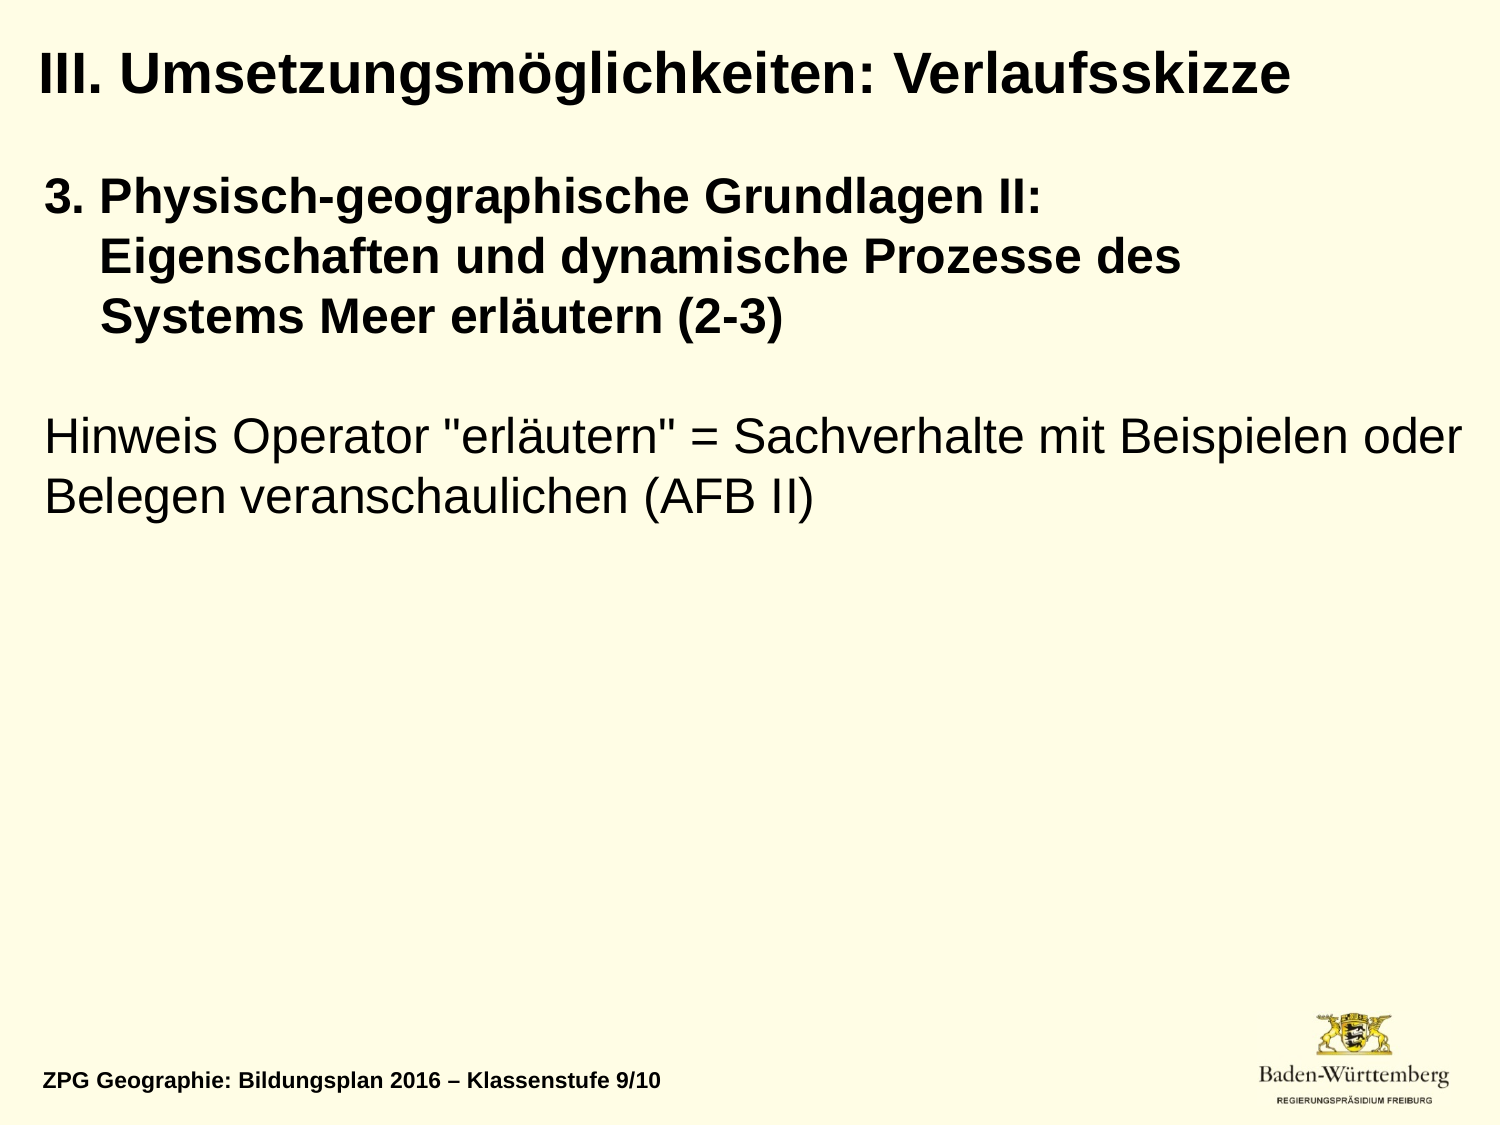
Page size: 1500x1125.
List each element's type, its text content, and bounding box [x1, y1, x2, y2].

picture [1257, 1011, 1451, 1106]
text_box III. Umsetzungsmöglichkeiten: Verlaufsskizze [23, 27, 1309, 113]
text_box 3. Physisch-geographische Grundlagen II: Eigenschaften und dynamische Prozesse des Systems Meer erläutern (2-3) Hinweis Operator "erläutern" = Sachverhalte mit Beispielen oder Belegen veranschaulichen (AFB II) [29, 156, 1500, 592]
